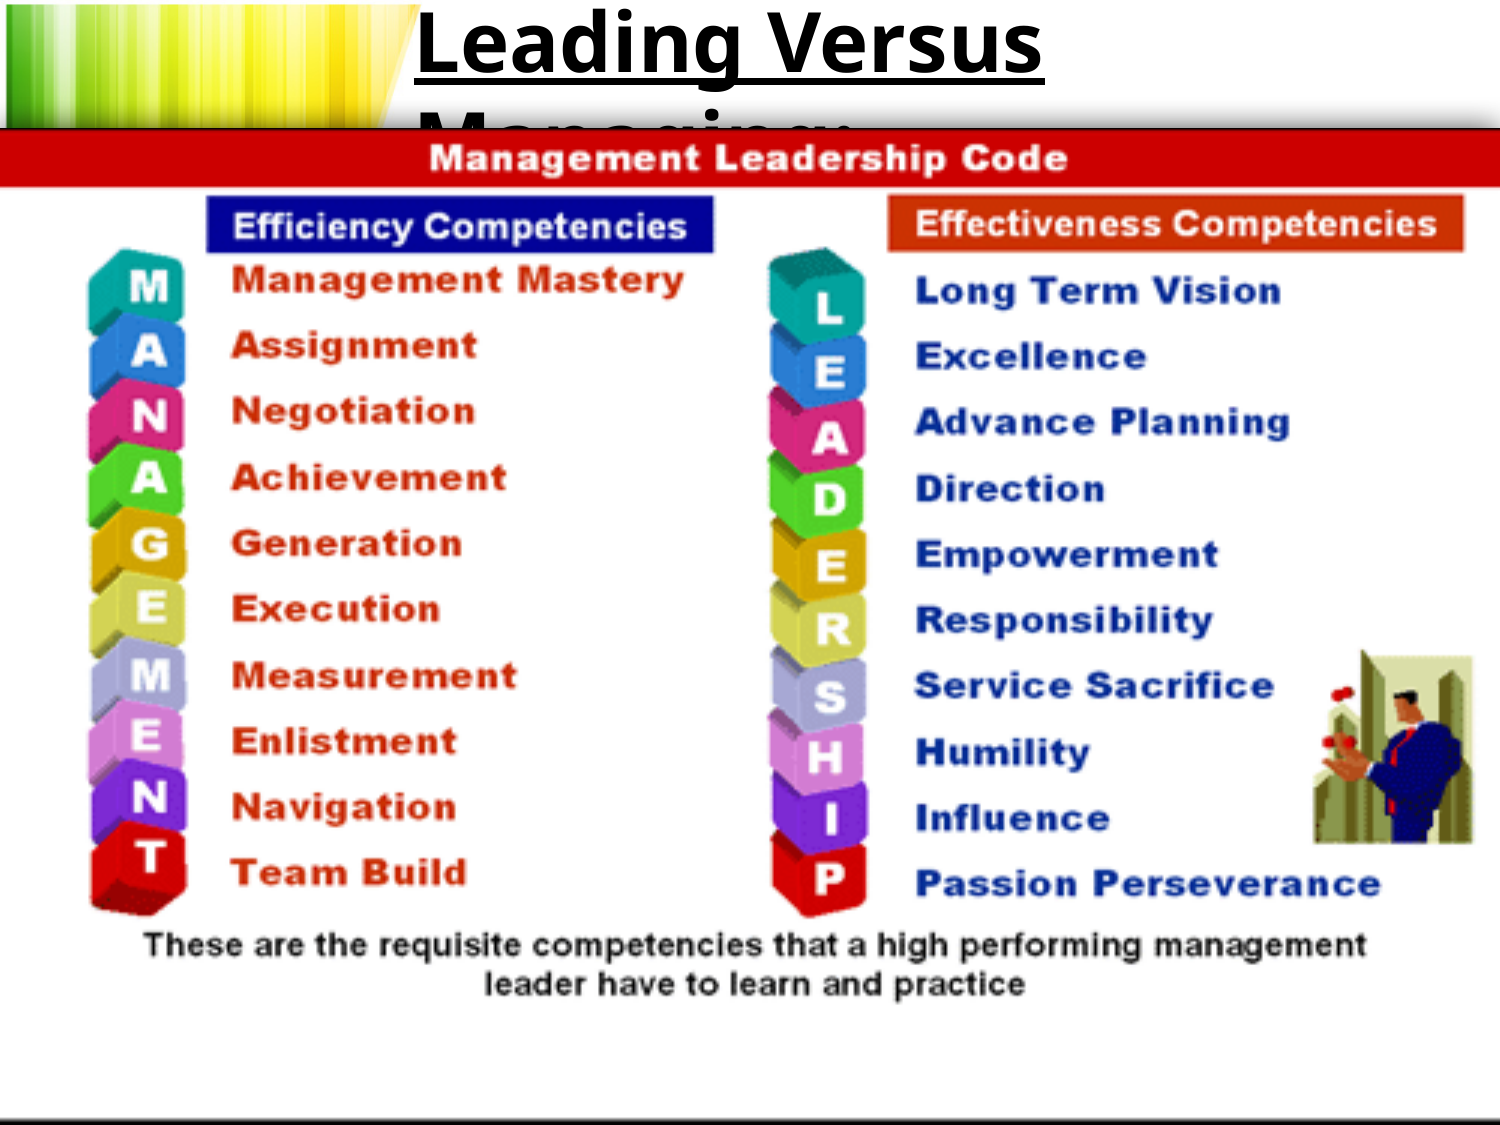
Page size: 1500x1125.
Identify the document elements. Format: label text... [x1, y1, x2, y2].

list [0, 128, 1500, 1125]
picture [0, 0, 1500, 128]
title Leading Versus Managing; [398, 44, 1426, 104]
